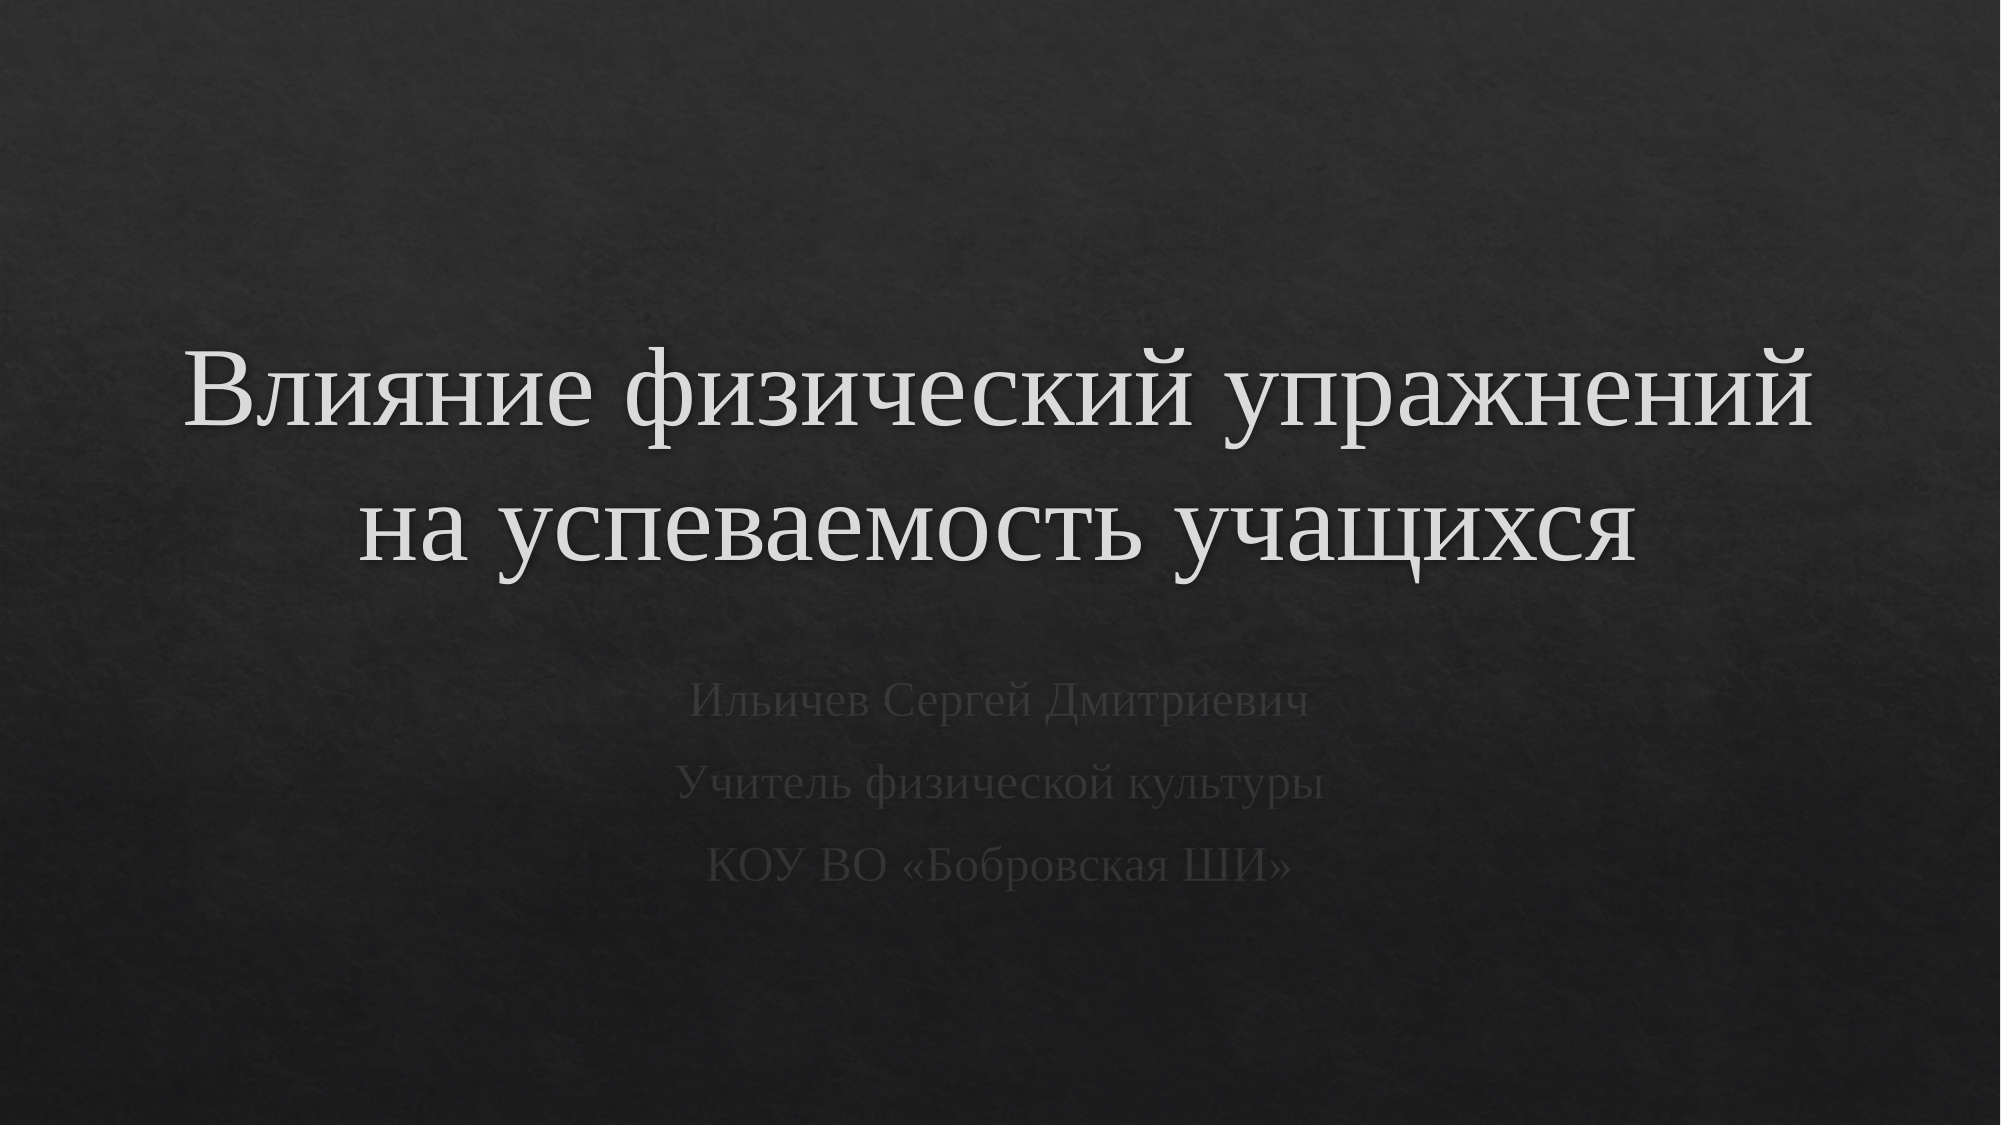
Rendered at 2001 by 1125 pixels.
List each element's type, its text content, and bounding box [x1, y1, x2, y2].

subtitle Ильичев Сергей Дмитриевич Учитель физической культуры КОУ ВО «Бобровская ШИ» [224, 658, 1774, 1125]
title Влияние физический упражнений на успеваемость учащихся [102, 305, 1896, 591]
